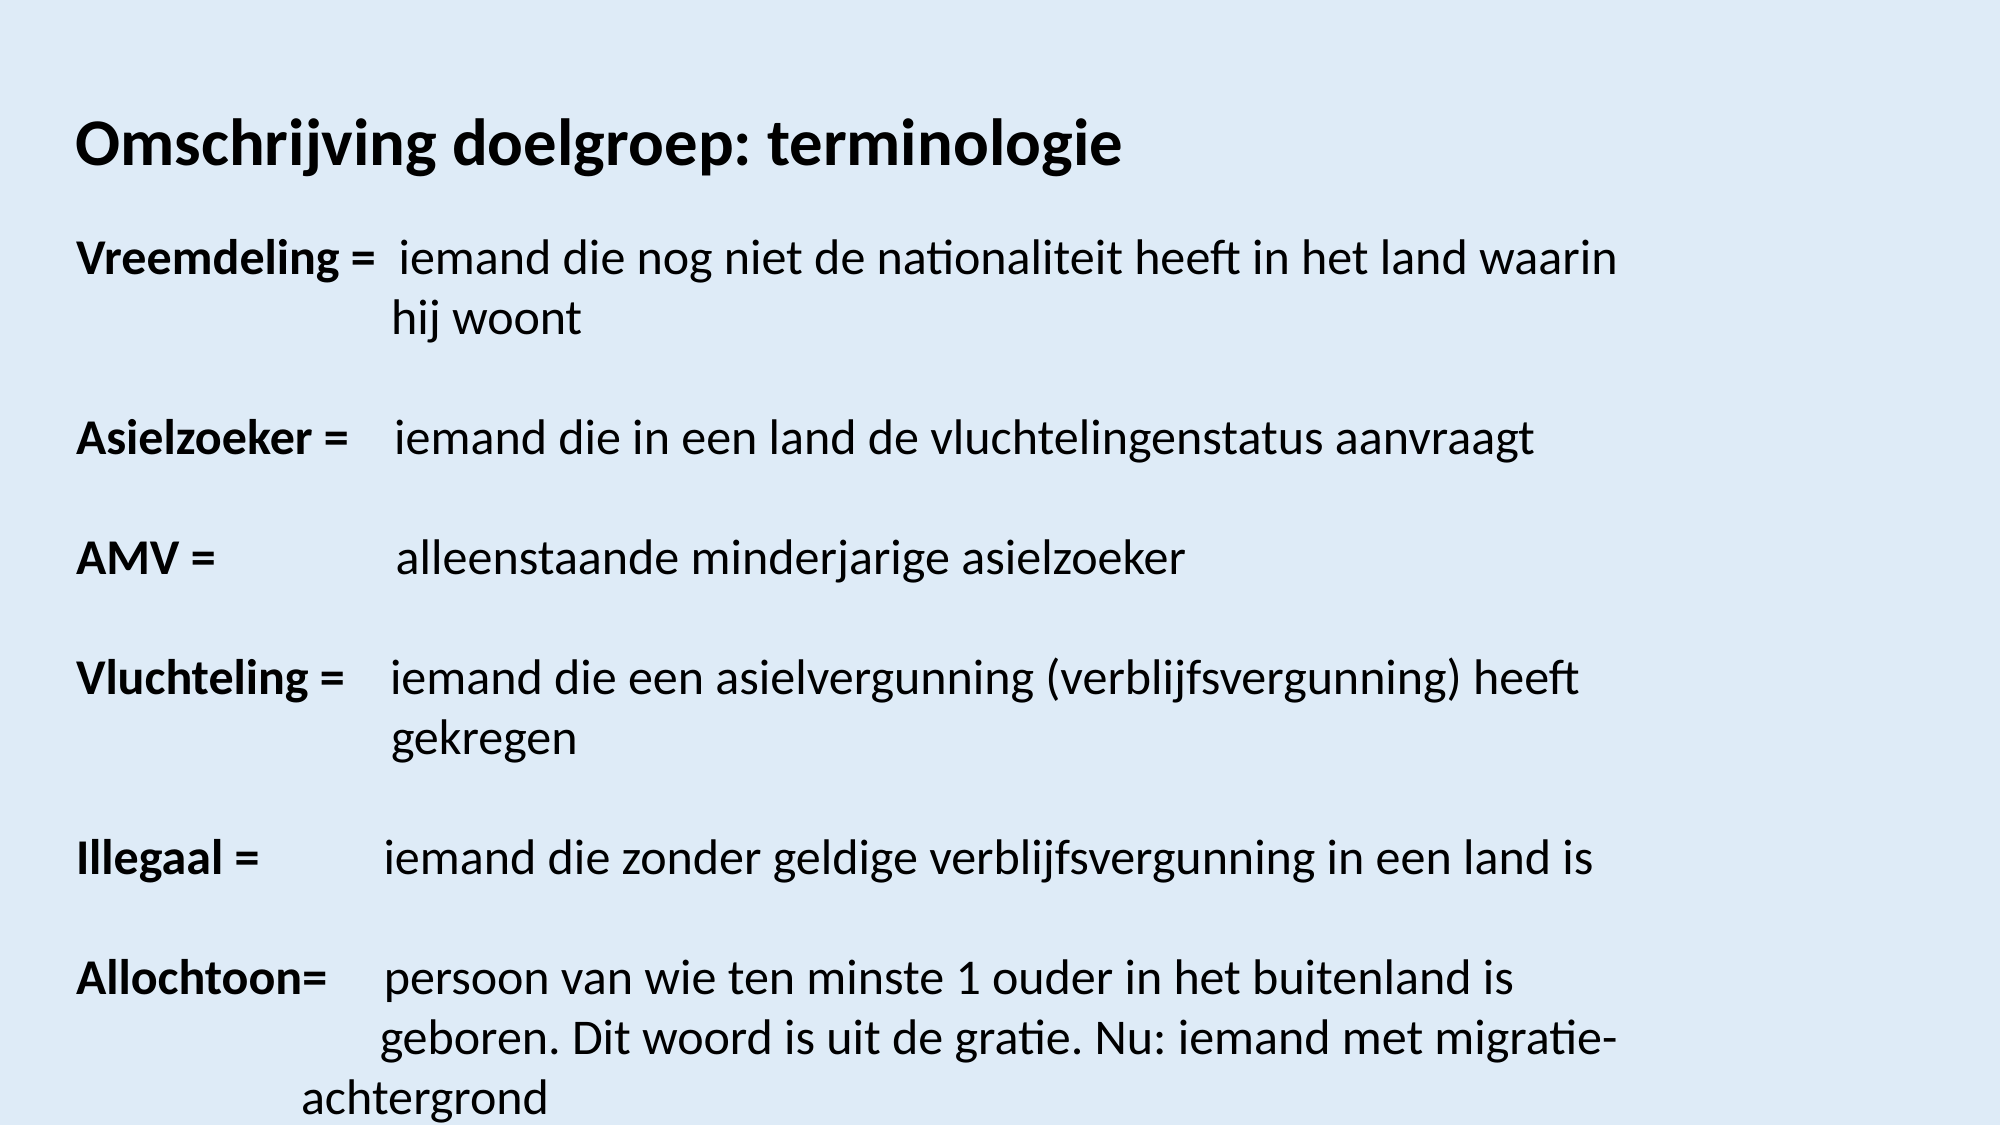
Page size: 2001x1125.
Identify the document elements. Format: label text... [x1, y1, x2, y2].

text_box Omschrijving doelgroep: terminologie [60, 91, 1389, 187]
text_box Vreemdeling = iemand die nog niet de nationaliteit heeft in het land waarin hij woont Asielzoeker = iemand die in een land de vluchtelingenstatus aanvraagt AMV = alleenstaande minderjarige asielzoeker Vluchteling = iemand die een asielvergunning (verblijfsvergunning) heeft gekregen Illegaal = iemand die zonder geldige verblijfsvergunning in een land is Allochtoon= persoon van wie ten minste 1 ouder in het buitenland is geboren. Dit woord is uit de gratie. Nu: iemand met migratie- achtergrond [60, 217, 1707, 1125]
